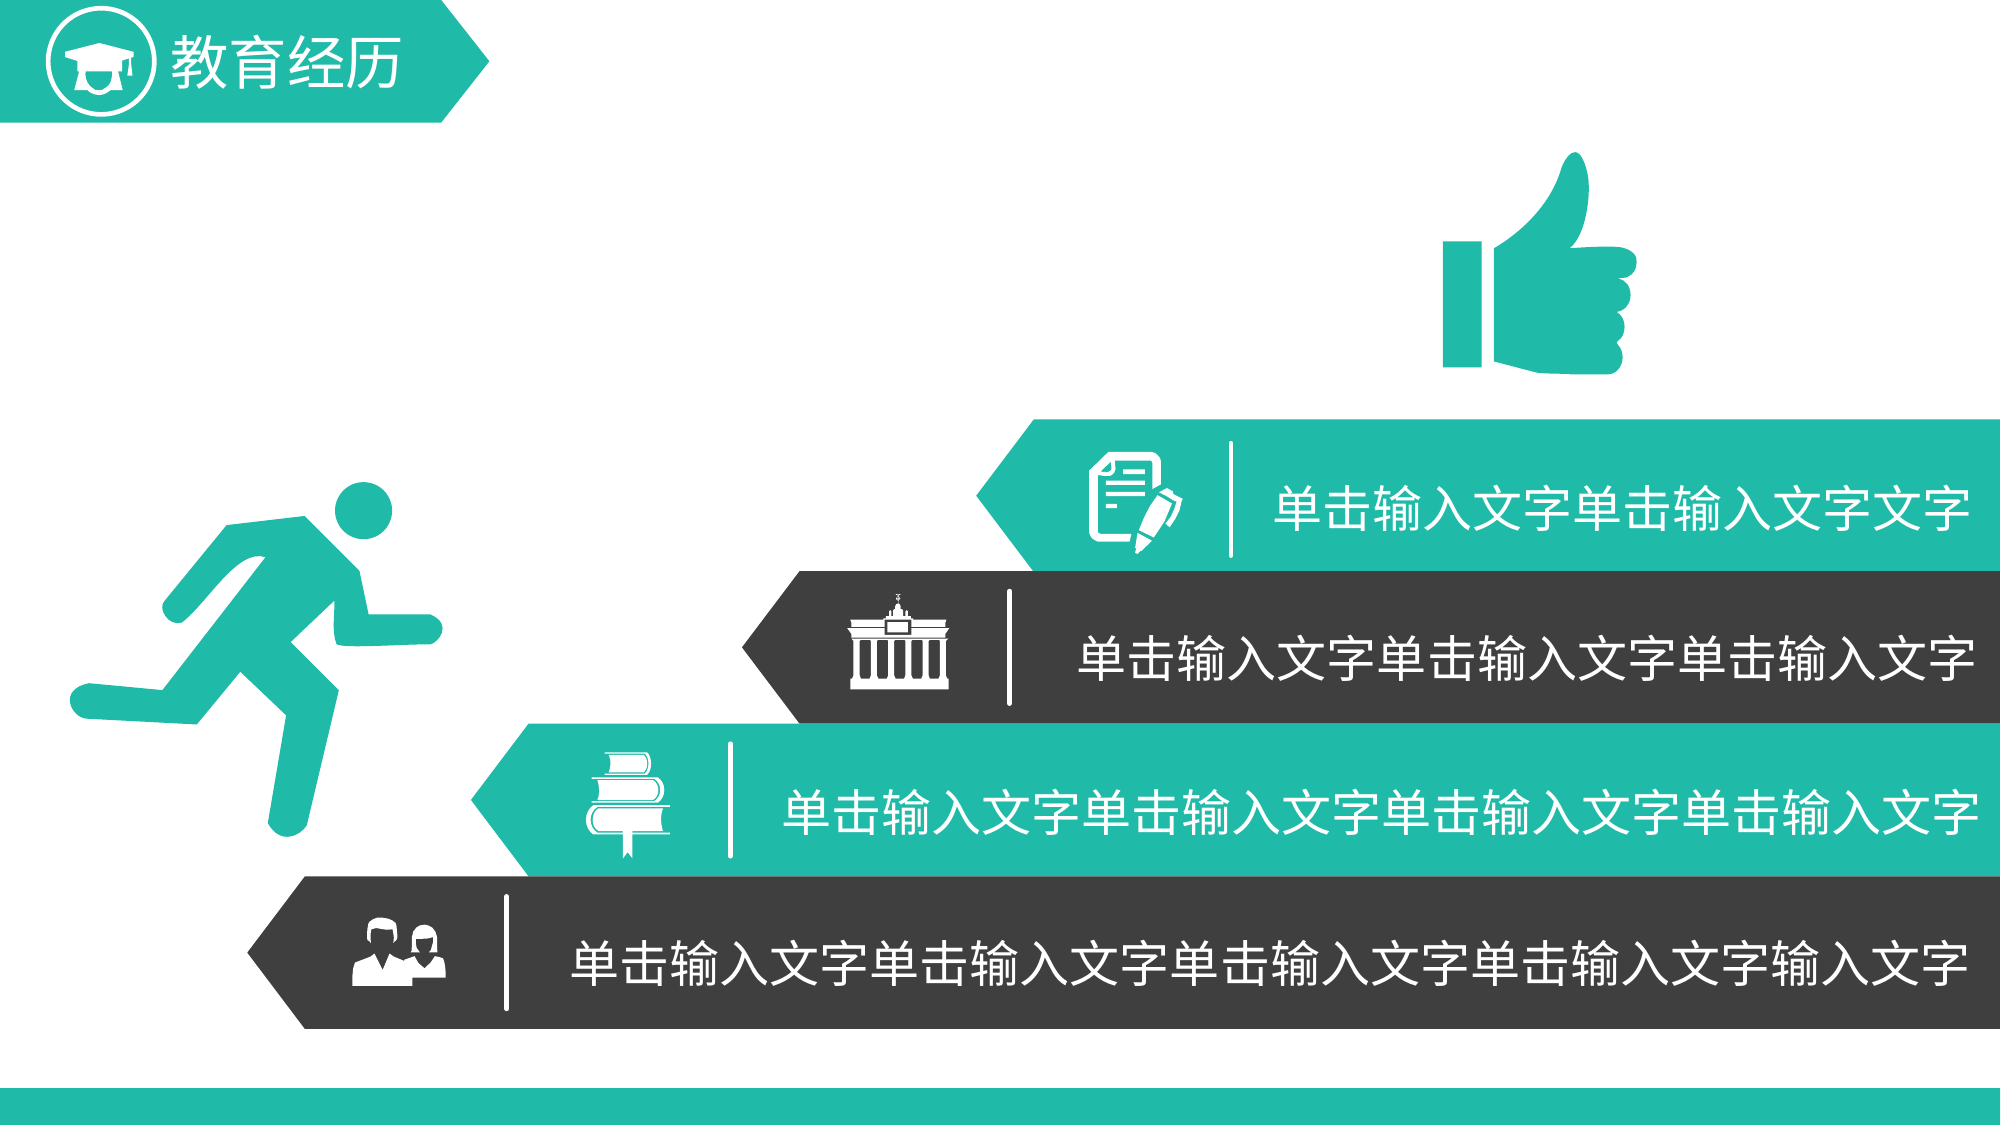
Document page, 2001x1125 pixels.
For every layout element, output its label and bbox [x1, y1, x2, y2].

text_box [976, 419, 2000, 571]
text_box [1442, 133, 1638, 375]
text_box [741, 571, 2000, 723]
text_box [69, 482, 443, 837]
text_box [247, 876, 2000, 1029]
text_box [470, 723, 2000, 876]
